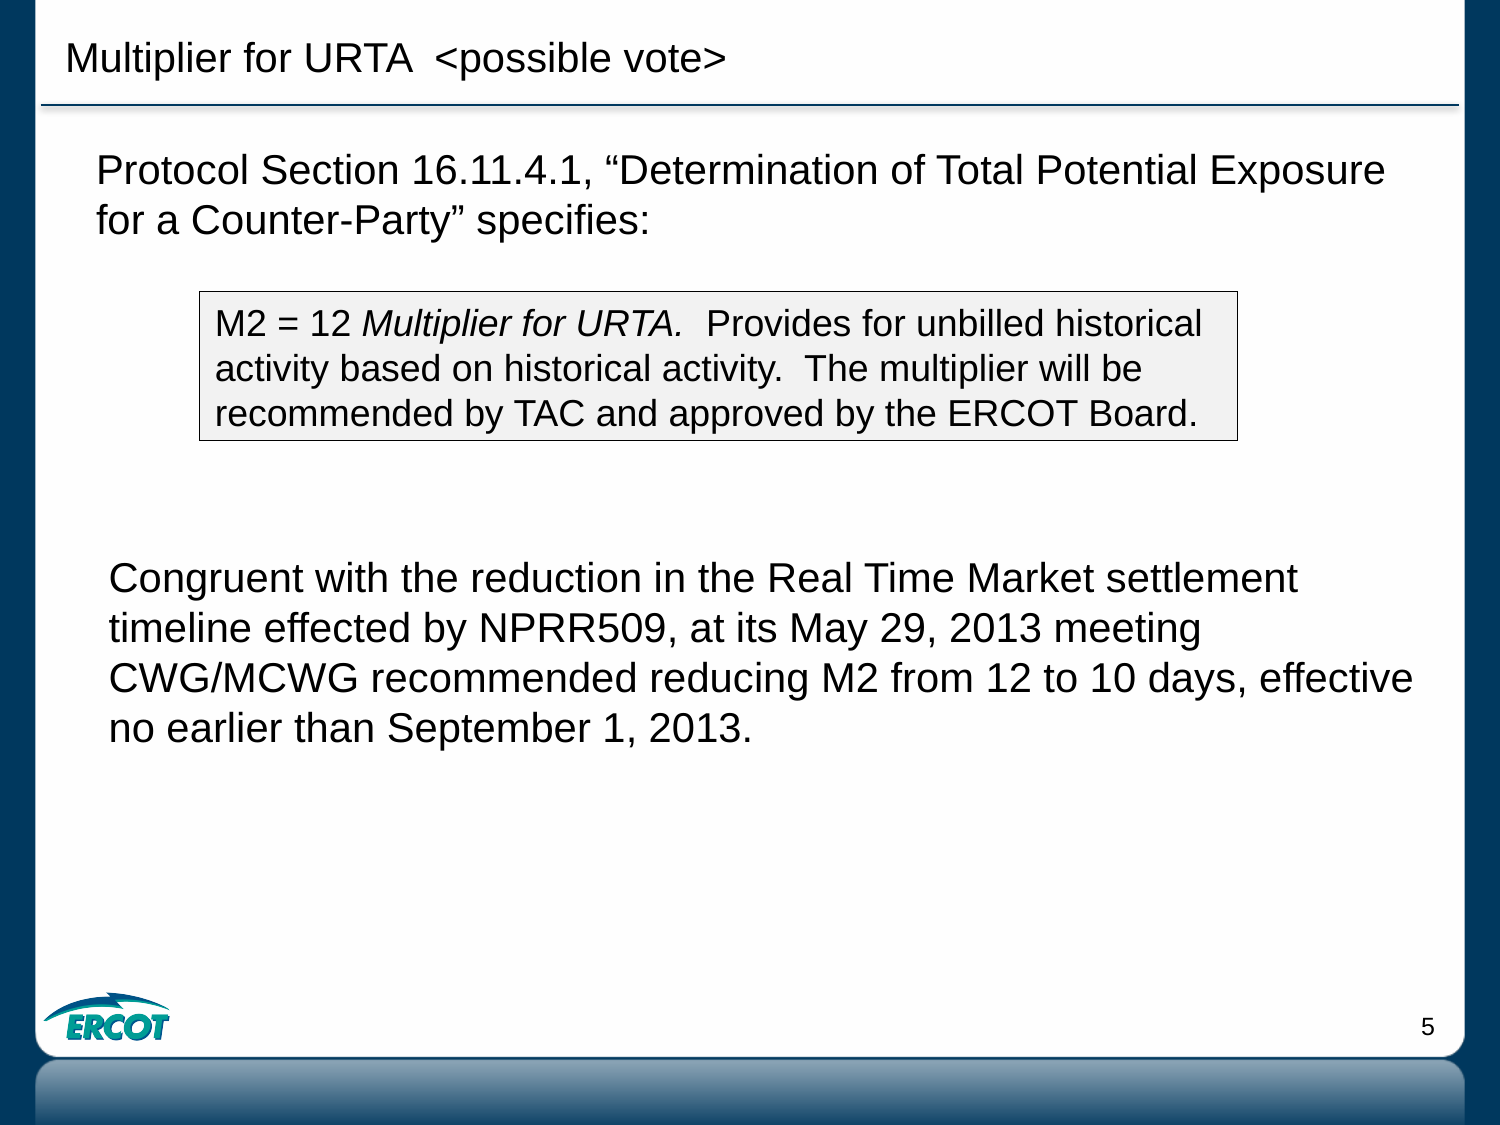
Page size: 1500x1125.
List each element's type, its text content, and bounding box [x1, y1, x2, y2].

text_box Multiplier for URTA <possible vote> [49, 0, 1488, 111]
picture [35, 0, 1465, 1125]
text_box M2 = 12 Multiplier for URTA. Provides for unbilled historical activity based on historical activity. The multiplier will be recommended by TAC and approved by the ERCOT Board. [199, 291, 1238, 441]
text_box Protocol Section 16.11.4.1, “Determination of Total Potential Exposure for a Counter-Party” specifies: [81, 135, 1419, 251]
text_box Congruent with the reduction in the Real Time Market settlement timeline effected by NPRR509, at its May 29, 2013 meeting CWG/MCWG recommended reducing M2 from 12 to 10 days, effective no earlier than September 1, 2013. [93, 543, 1432, 759]
